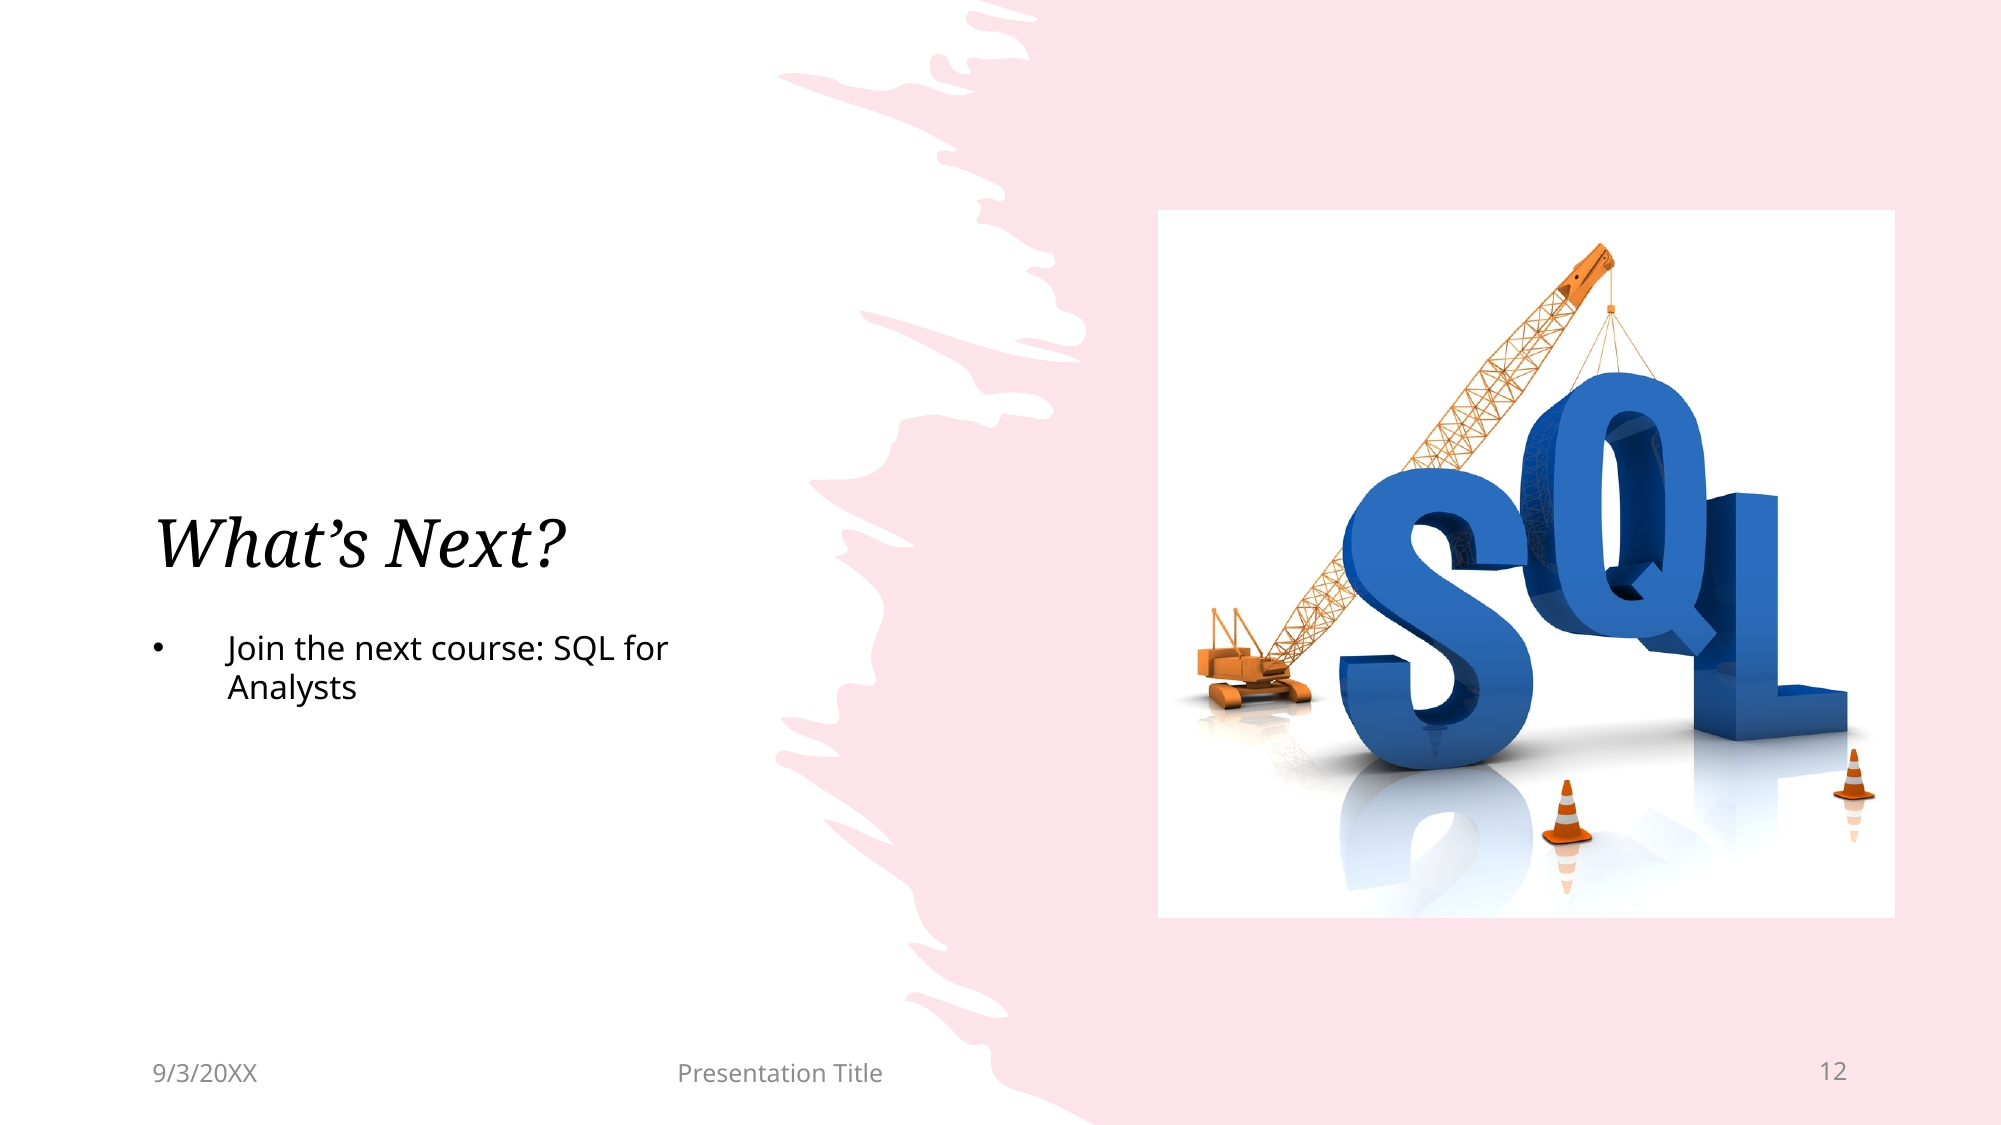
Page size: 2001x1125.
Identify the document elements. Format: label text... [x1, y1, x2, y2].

title What’s Next? [137, 104, 776, 590]
picture [1157, 210, 1895, 918]
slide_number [137, 1042, 588, 1103]
footer Presentation Title [662, 1042, 1338, 1103]
list Join the next course: SQL for Analysts [137, 619, 776, 1025]
slide_number 12 [1412, 1042, 1863, 1103]
